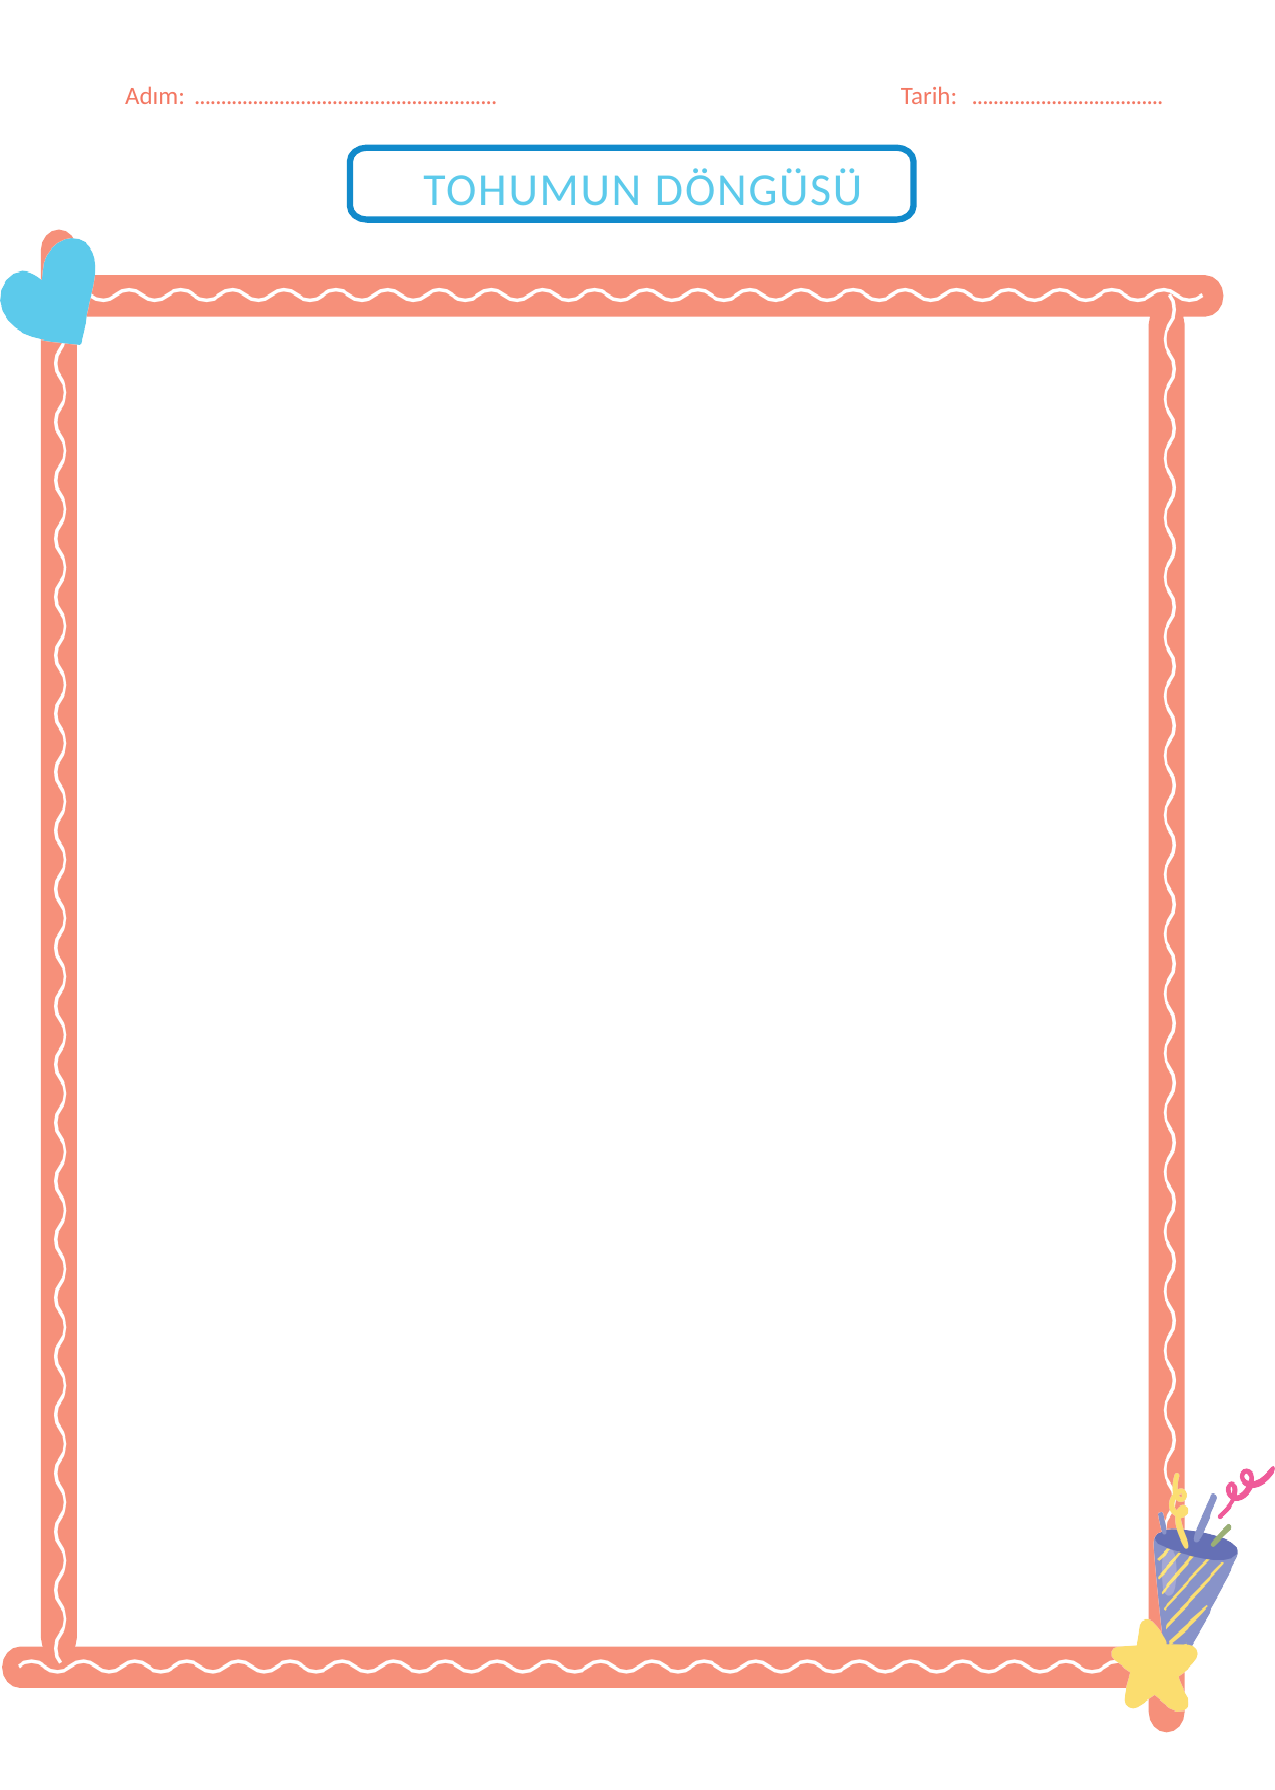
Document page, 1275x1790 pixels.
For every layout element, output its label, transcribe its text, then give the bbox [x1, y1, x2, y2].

text_box TOHUMUN DÖNGÜSÜ [27, 157, 1250, 226]
text_box Adım: ......................................................... [122, 77, 505, 110]
text_box Tarih: .................................... [898, 77, 1171, 110]
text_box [0, 229, 1275, 1733]
text_box [351, 147, 913, 157]
